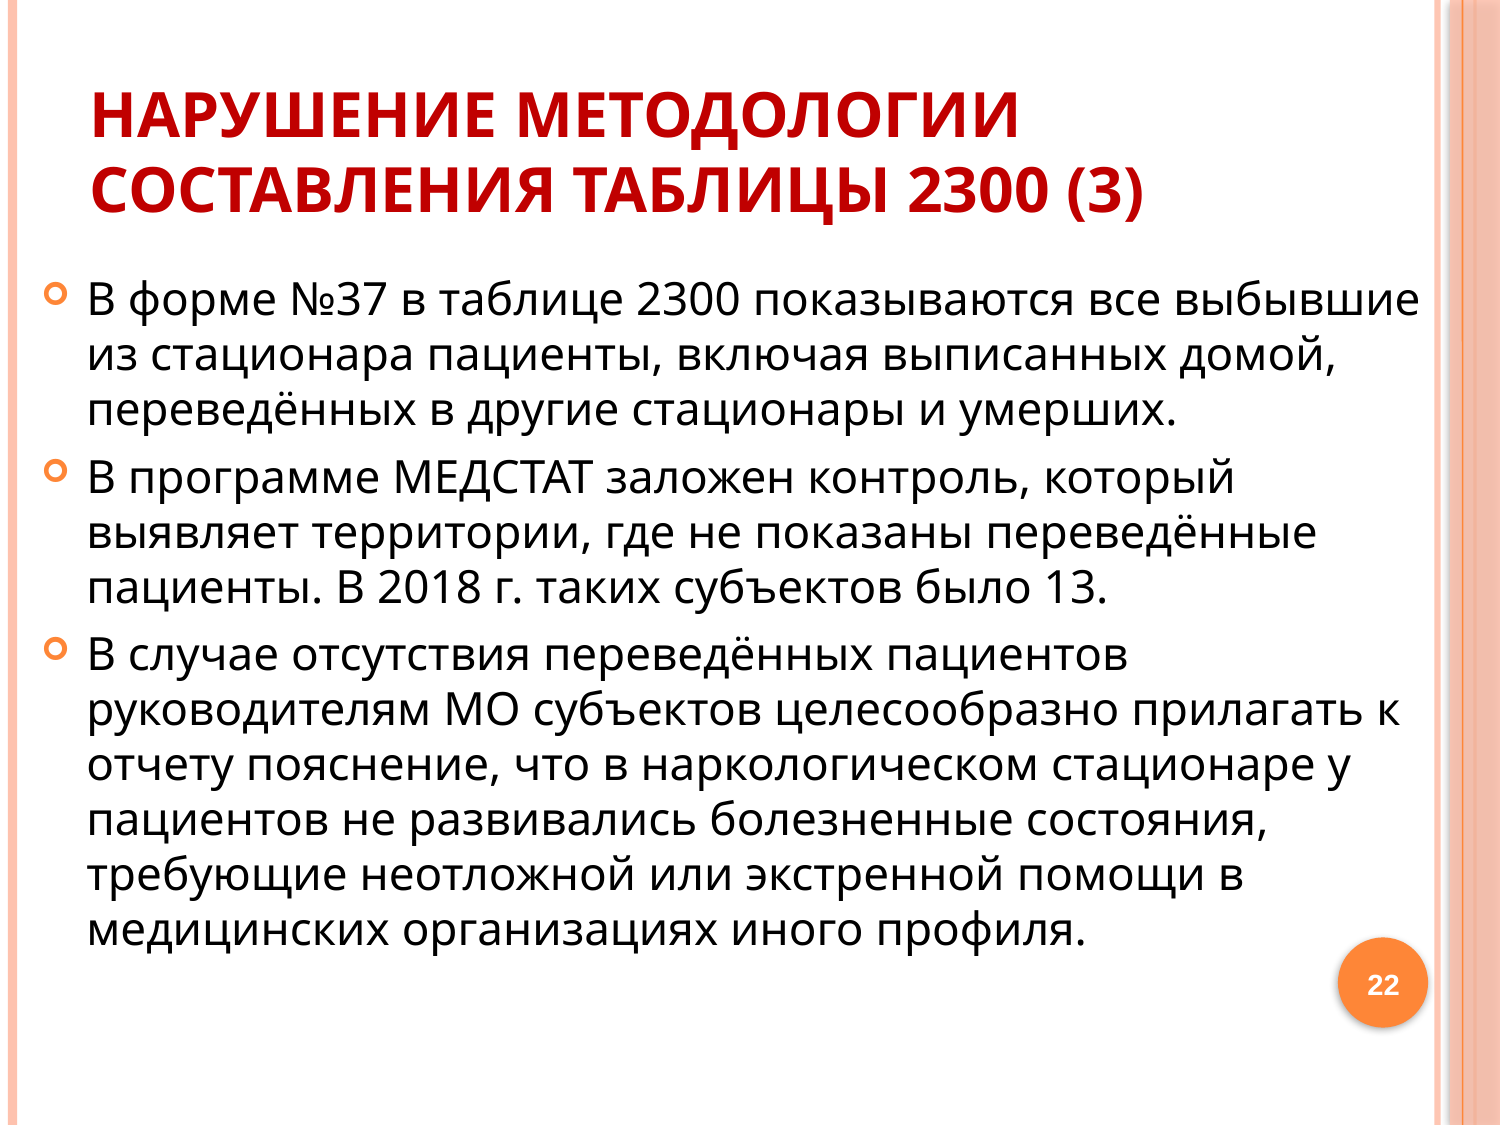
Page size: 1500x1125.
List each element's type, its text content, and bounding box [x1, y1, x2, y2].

list В форме №37 в таблице 2300 показываются все выбывшие из стационара пациенты, включая выписанных домой, переведённых в другие стационары и умерших. В программе МЕДСТАТ заложен контроль, который выявляет территории, где не показаны переведённые пациенты. В 2018 г. таких субъектов было 13. В случае отсутствия переведённых пациентов руководителям МО субъектов целесообразно прилагать к отчету пояснение, что в наркологическом стационаре у пациентов не развивались болезненные состояния, требующие неотложной или экстренной помощи в медицинских организациях иного профиля. [26, 262, 1452, 1102]
slide_number 22 [1333, 940, 1434, 1026]
title Нарушение методологии составления таблицы 2300 (3) [75, 45, 1300, 233]
